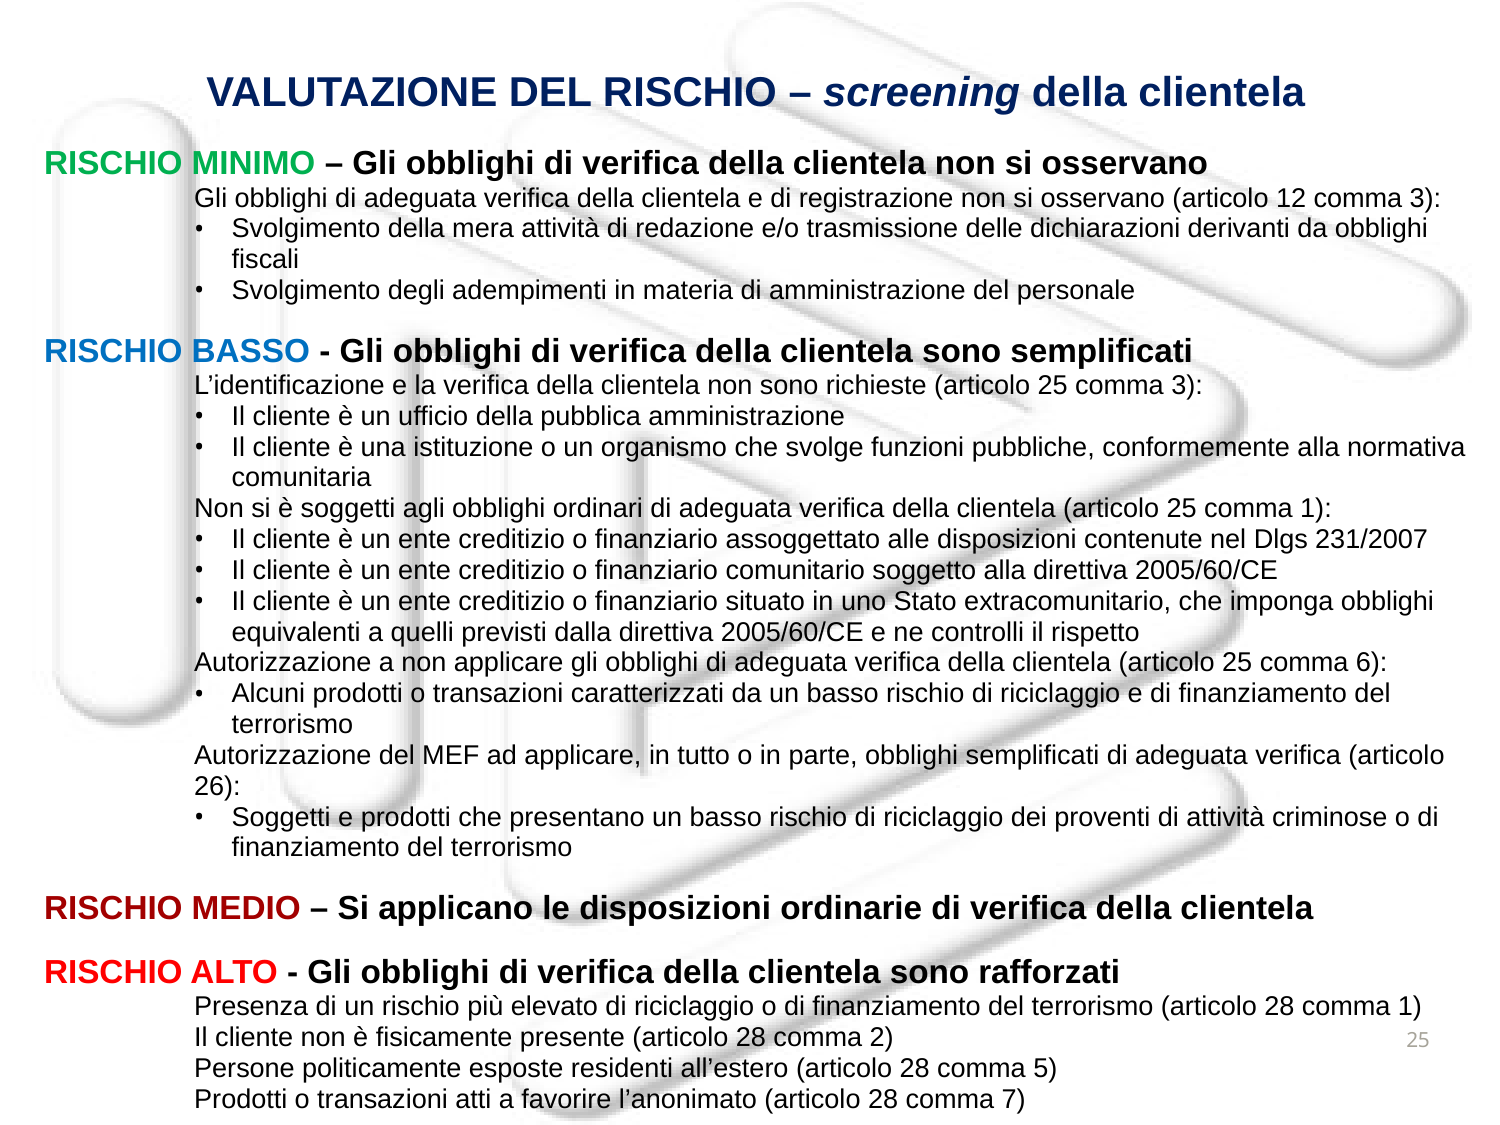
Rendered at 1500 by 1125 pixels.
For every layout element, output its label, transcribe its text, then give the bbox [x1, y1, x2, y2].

text_box RISCHIO MINIMO – Gli obblighi di verifica della clientela non si osservano Gli obblighi di adeguata verifica della clientela e di registrazione non si osservano (articolo 12 comma 3): Svolgimento della mera attività di redazione e/o trasmissione delle dichiarazioni derivanti da obblighi fiscali Svolgimento degli adempimenti in materia di amministrazione del personale RISCHIO BASSO - Gli obblighi di verifica della clientela sono semplificati L’identificazione e la verifica della clientela non sono richieste (articolo 25 comma 3): Il cliente è un ufficio della pubblica amministrazione Il cliente è una istituzione o un organismo che svolge funzioni pubbliche, conformemente alla normativa comunitaria Non si è soggetti agli obblighi ordinari di adeguata verifica della clientela (articolo 25 comma 1): Il cliente è un ente creditizio o finanziario assoggettato alle disposizioni contenute nel Dlgs 231/2007 Il cliente è un ente creditizio o finanziario comunitario soggetto alla direttiva 2005/60/CE Il cliente è un ente creditizio o finanziario situato in uno Stato extracomunitario, che imponga obblighi equivalenti a quelli previsti dalla direttiva 2005/60/CE e ne controlli il rispetto Autorizzazione a non applicare gli obblighi di adeguata verifica della clientela (articolo 25 comma 6): Alcuni prodotti o transazioni caratterizzati da un basso rischio di riciclaggio e di finanziamento del terrorismo Autorizzazione del MEF ad applicare, in tutto o in parte, obblighi semplificati di adeguata verifica (articolo 26): Soggetti e prodotti che presentano un basso rischio di riciclaggio dei proventi di attività criminose o di finanziamento del terrorismo RISCHIO MEDIO – Si applicano le disposizioni ordinarie di verifica della clientela RISCHIO ALTO - Gli obblighi di verifica della clientela sono rafforzati Presenza di un rischio più elevato di riciclaggio o di finanziamento del terrorismo (articolo 28 comma 1) Il cliente non è fisicamente presente (articolo 28 comma 2) Persone politicamente esposte residenti all’estero (articolo 28 comma 5) Prodotti o transazioni atti a favorire l’anonimato (articolo 28 comma 7) [29, 137, 1483, 1122]
picture [0, 0, 1500, 1125]
text_box VALUTAZIONE DEL RISCHIO – screening della clientela [81, 54, 1430, 125]
slide_number 25 [1369, 1002, 1445, 1063]
